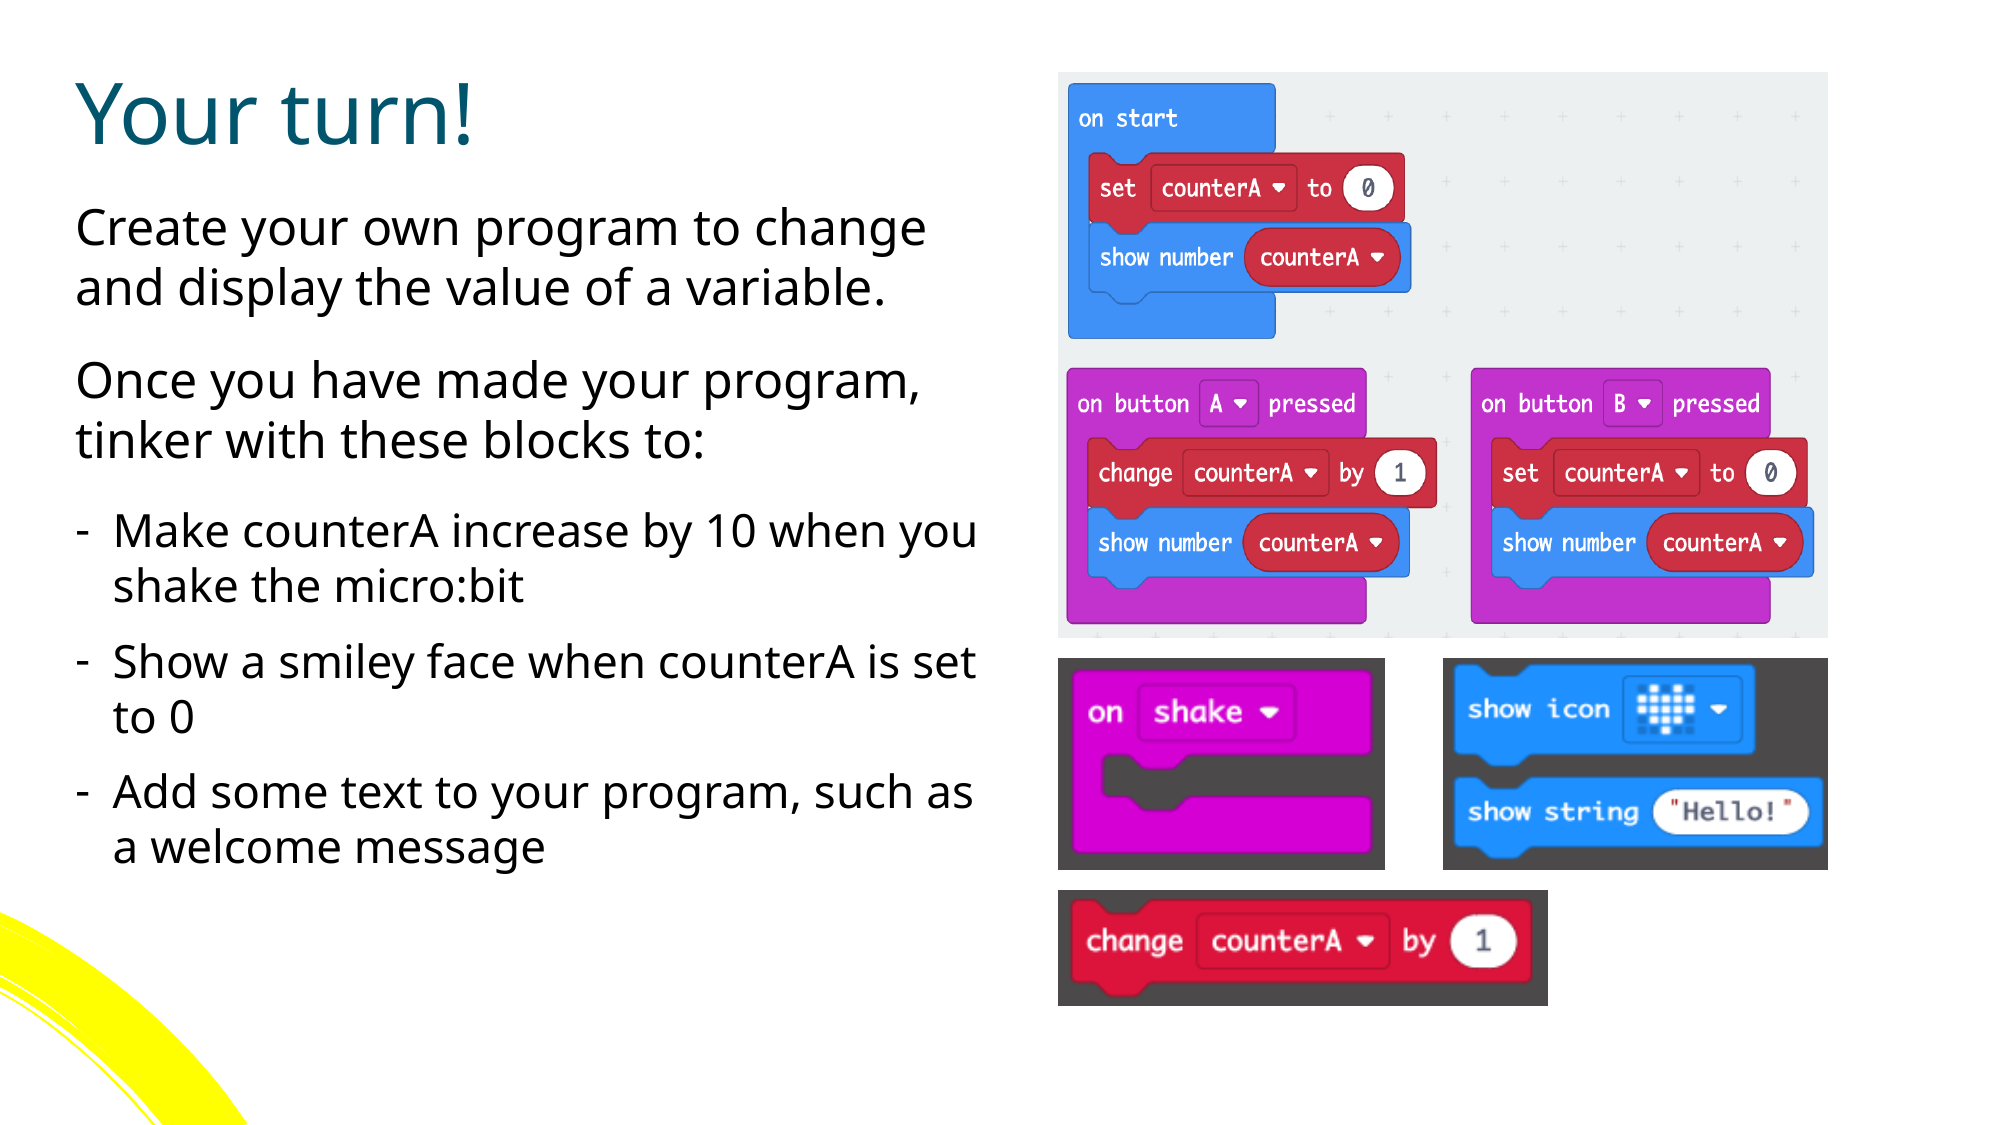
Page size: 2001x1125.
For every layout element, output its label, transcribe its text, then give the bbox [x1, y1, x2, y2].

title Your turn! [55, 50, 1828, 184]
picture [1058, 890, 1548, 1007]
picture [1058, 72, 1829, 638]
picture [1058, 657, 1385, 871]
list Create your own program to change and display the value of a variable. Once you have made your program, tinker with these blocks to: Make counterA increase by 10 when you shake the micro:bit Show a smiley face when counterA is set to 0 Add some text to your program, such as a welcome message [55, 175, 1012, 1002]
picture [1442, 657, 1829, 871]
